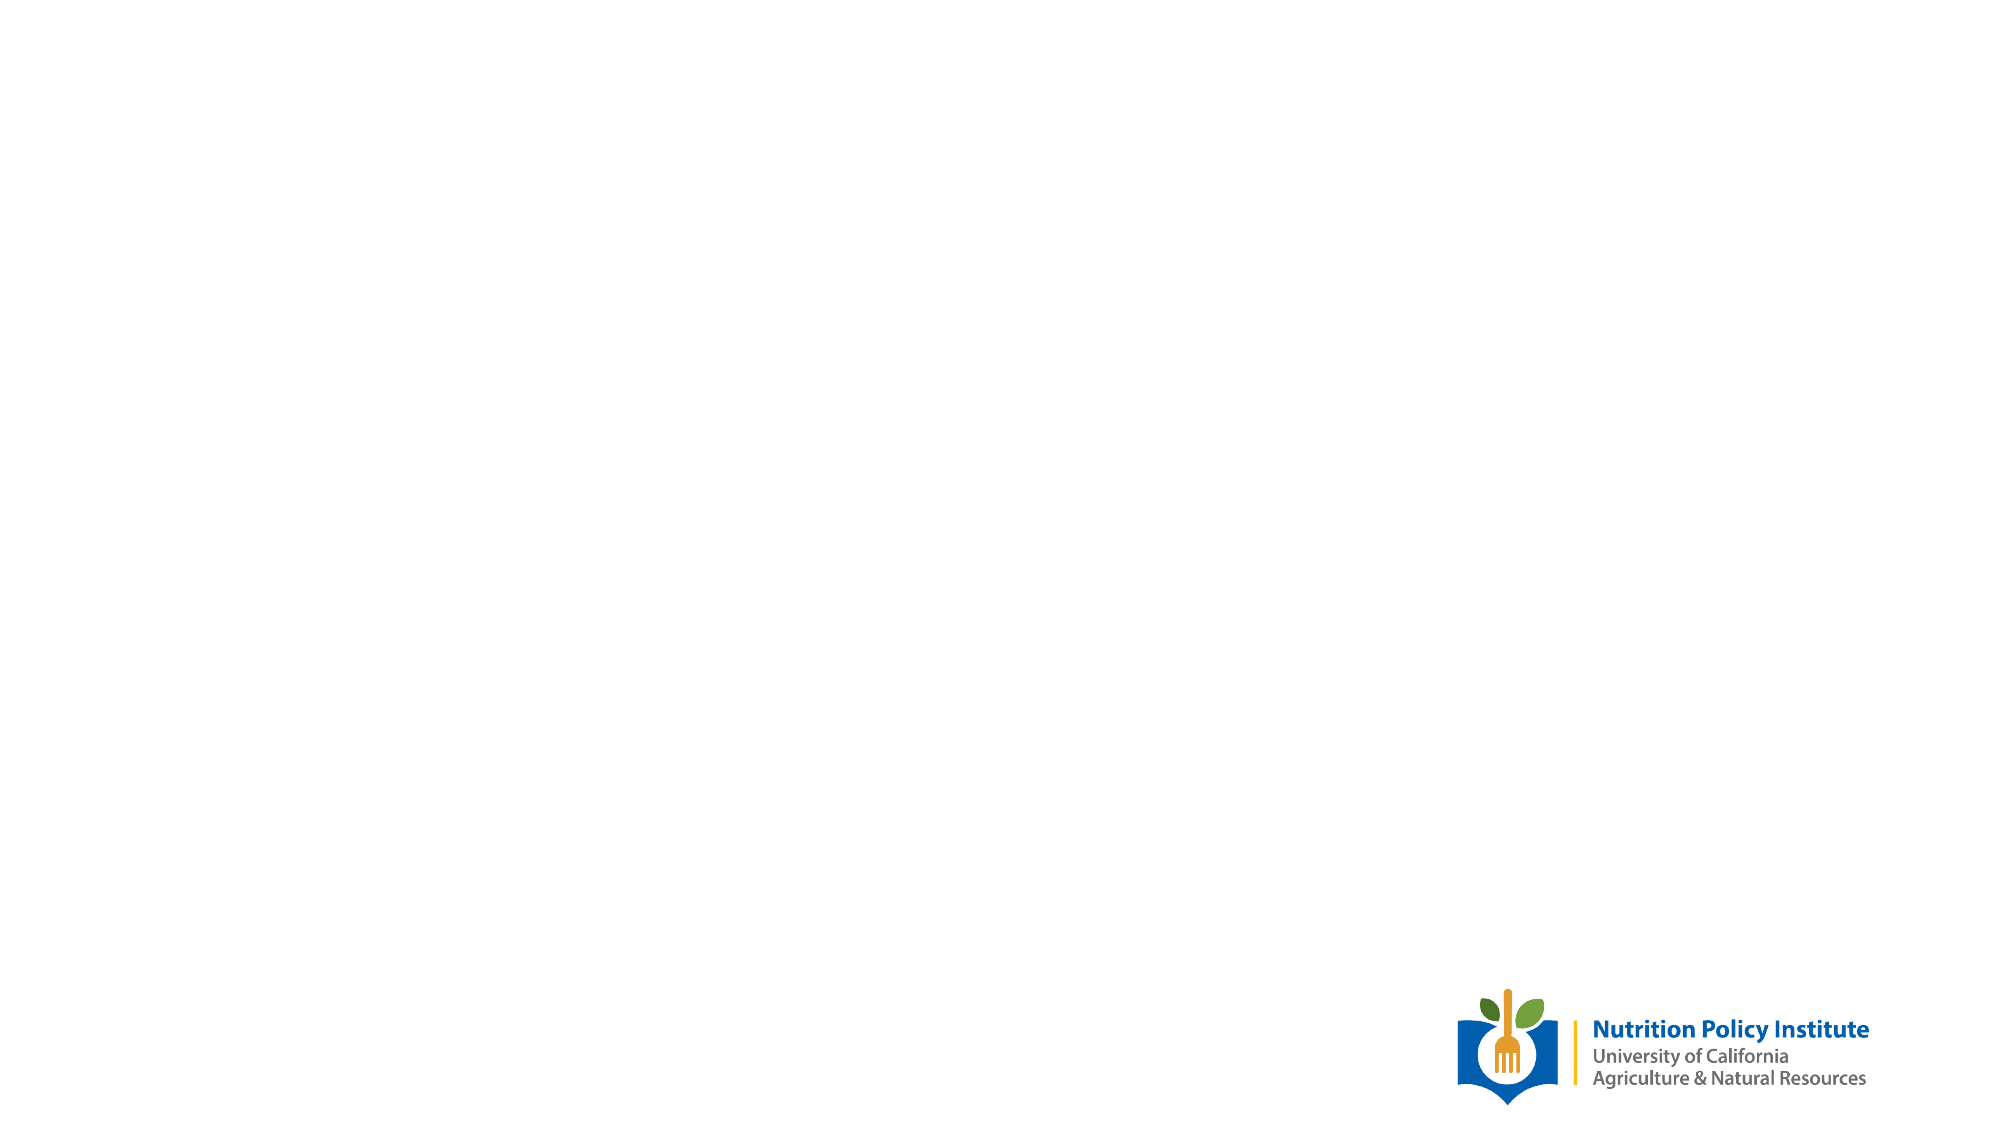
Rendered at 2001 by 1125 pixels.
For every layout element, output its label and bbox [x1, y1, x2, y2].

picture [1457, 986, 1873, 1108]
